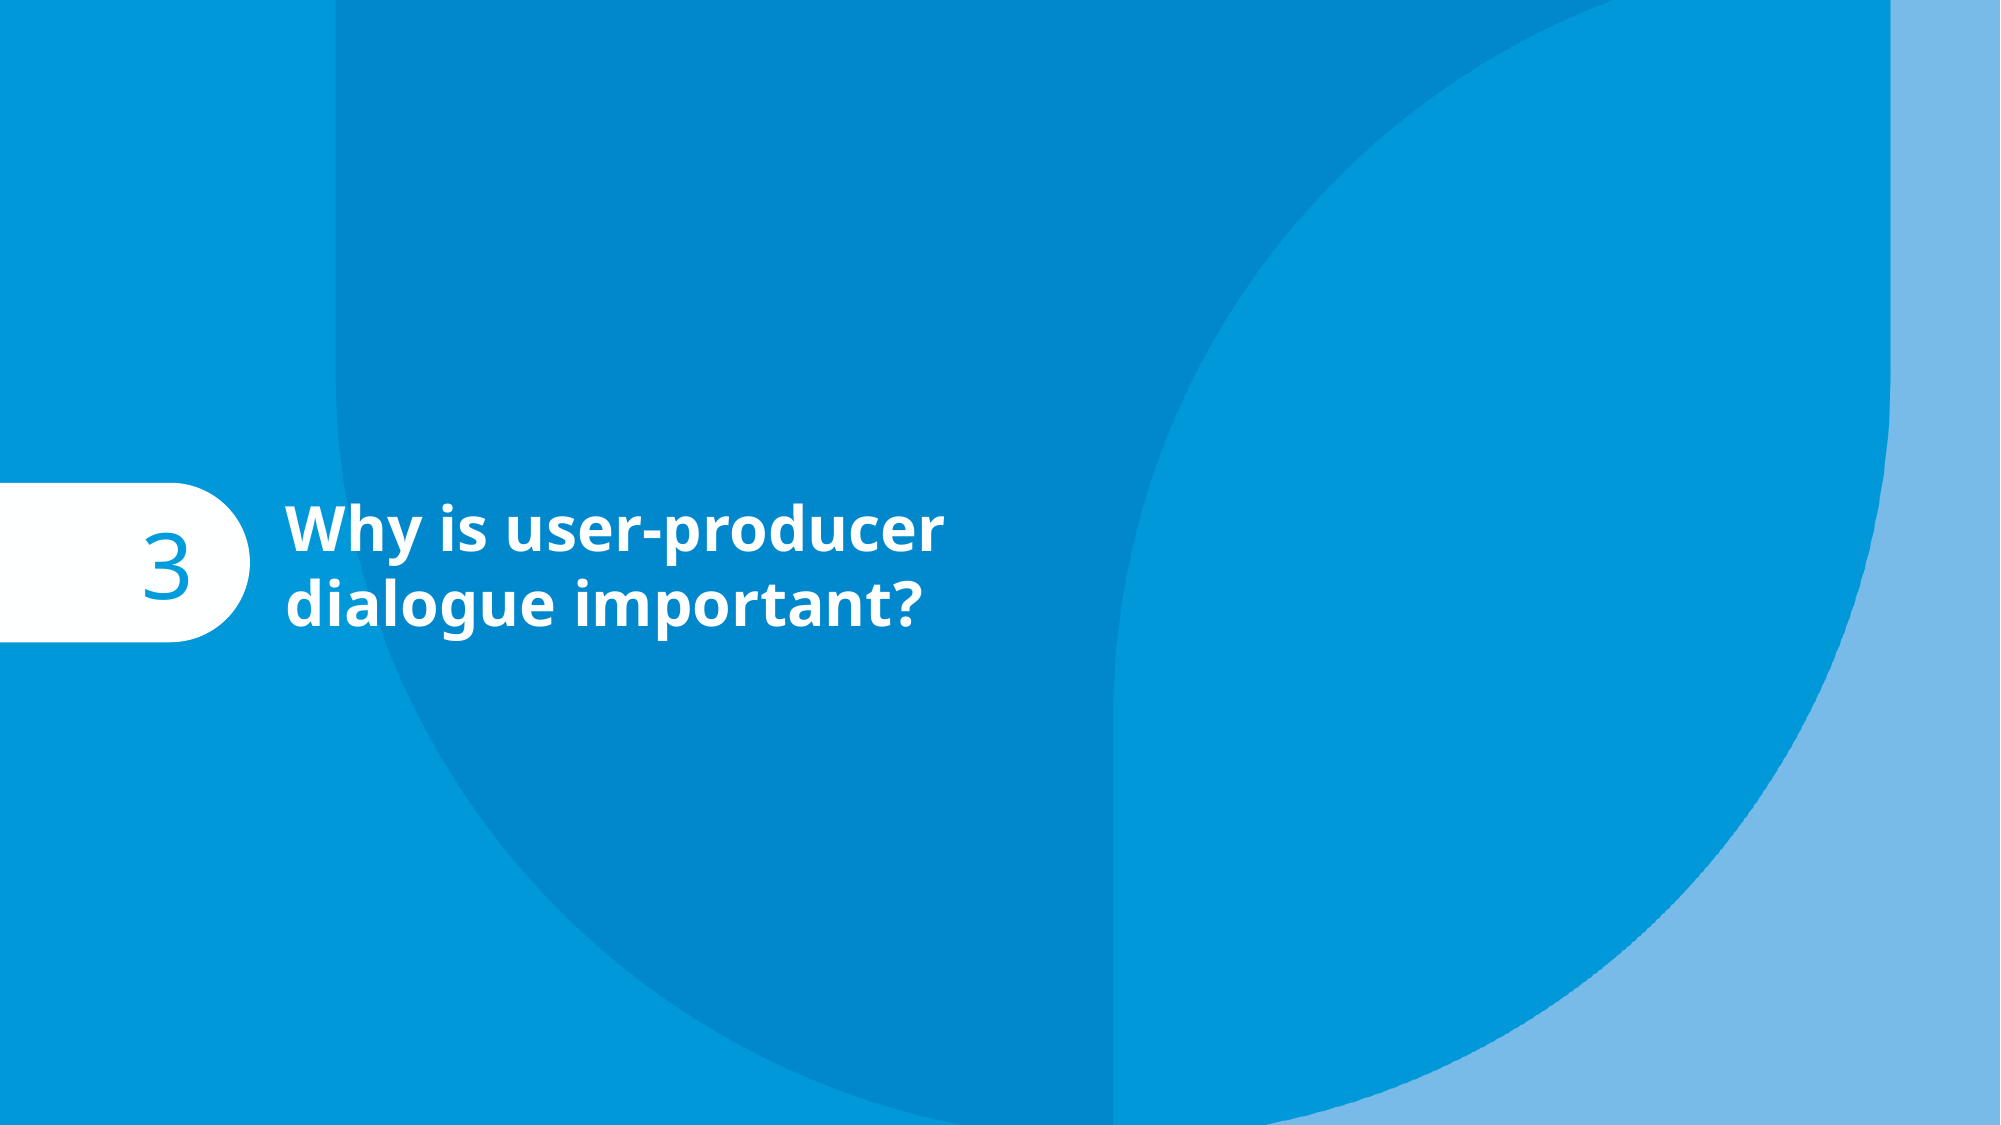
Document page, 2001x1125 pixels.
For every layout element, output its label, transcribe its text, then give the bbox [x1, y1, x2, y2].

list 3 [2, 506, 194, 619]
list Why is user-producer dialogue important? [285, 487, 1044, 640]
